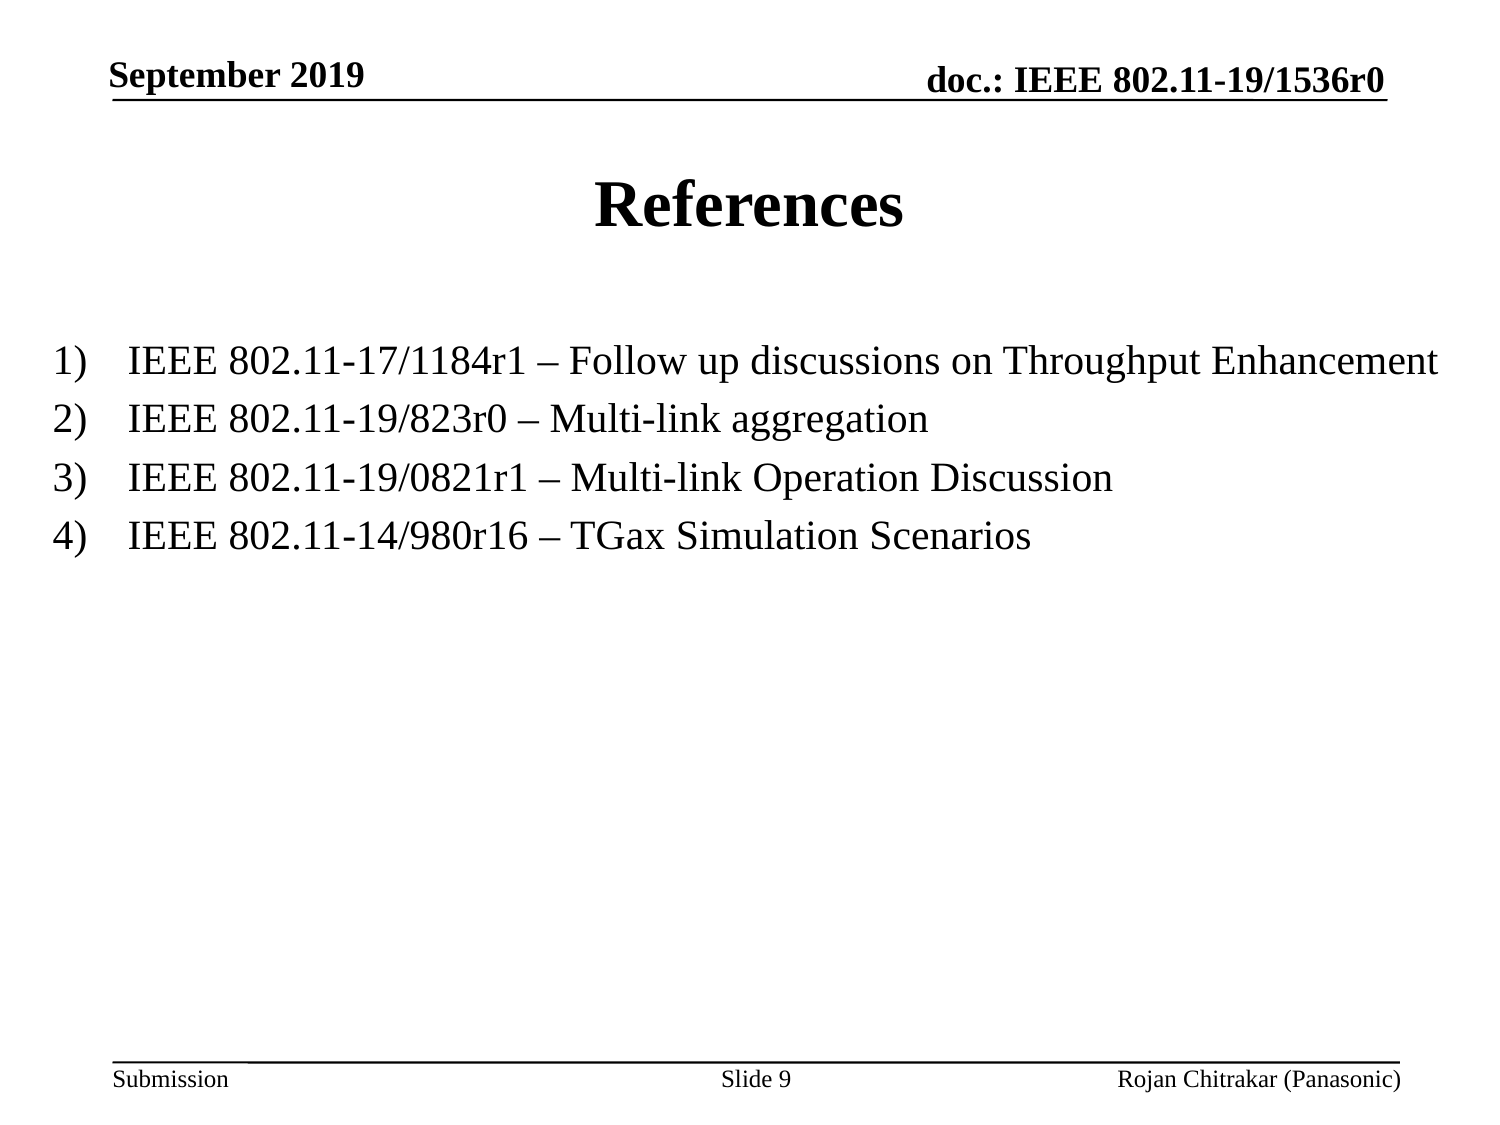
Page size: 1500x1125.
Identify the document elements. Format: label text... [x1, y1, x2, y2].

title References [112, 112, 1388, 288]
slide_number Slide 9 [712, 1061, 800, 1093]
footer Rojan Chitrakar (Panasonic) [949, 1061, 1402, 1093]
list IEEE 802.11-17/1184r1 – Follow up discussions on Throughput Enhancement IEEE 802.11-19/823r0 – Multi-link aggregation IEEE 802.11-19/0821r1 – Multi-link Operation Discussion IEEE 802.11-14/980r16 – TGax Simulation Scenarios [37, 324, 1463, 1000]
